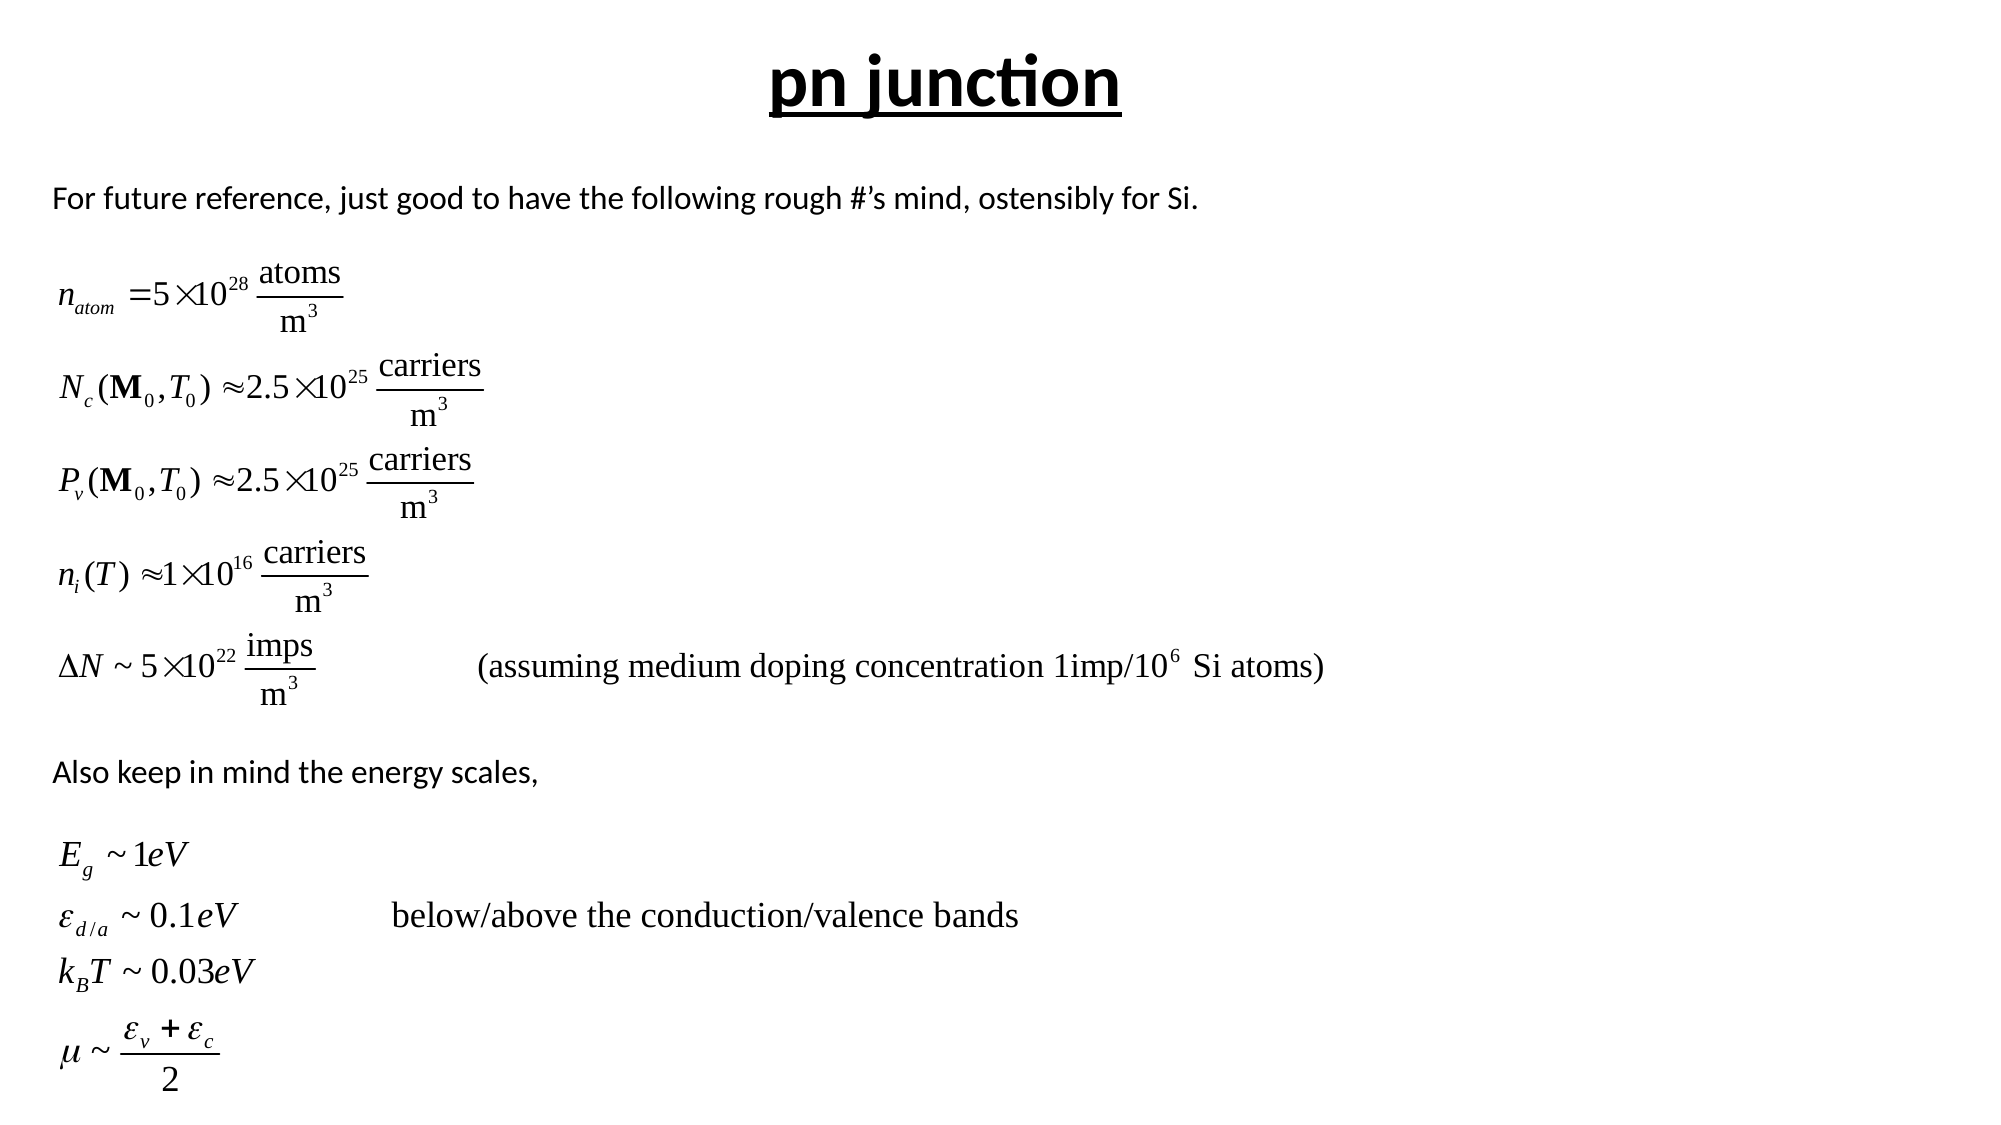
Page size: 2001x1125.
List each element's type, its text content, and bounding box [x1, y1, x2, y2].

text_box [52, 251, 1331, 713]
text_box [52, 830, 1027, 1100]
title pn junction [598, 28, 1292, 131]
text_box For future reference, just good to have the following rough #’s mind, ostensibly for Si. [37, 169, 1229, 224]
text_box Also keep in mind the energy scales, [37, 743, 599, 798]
